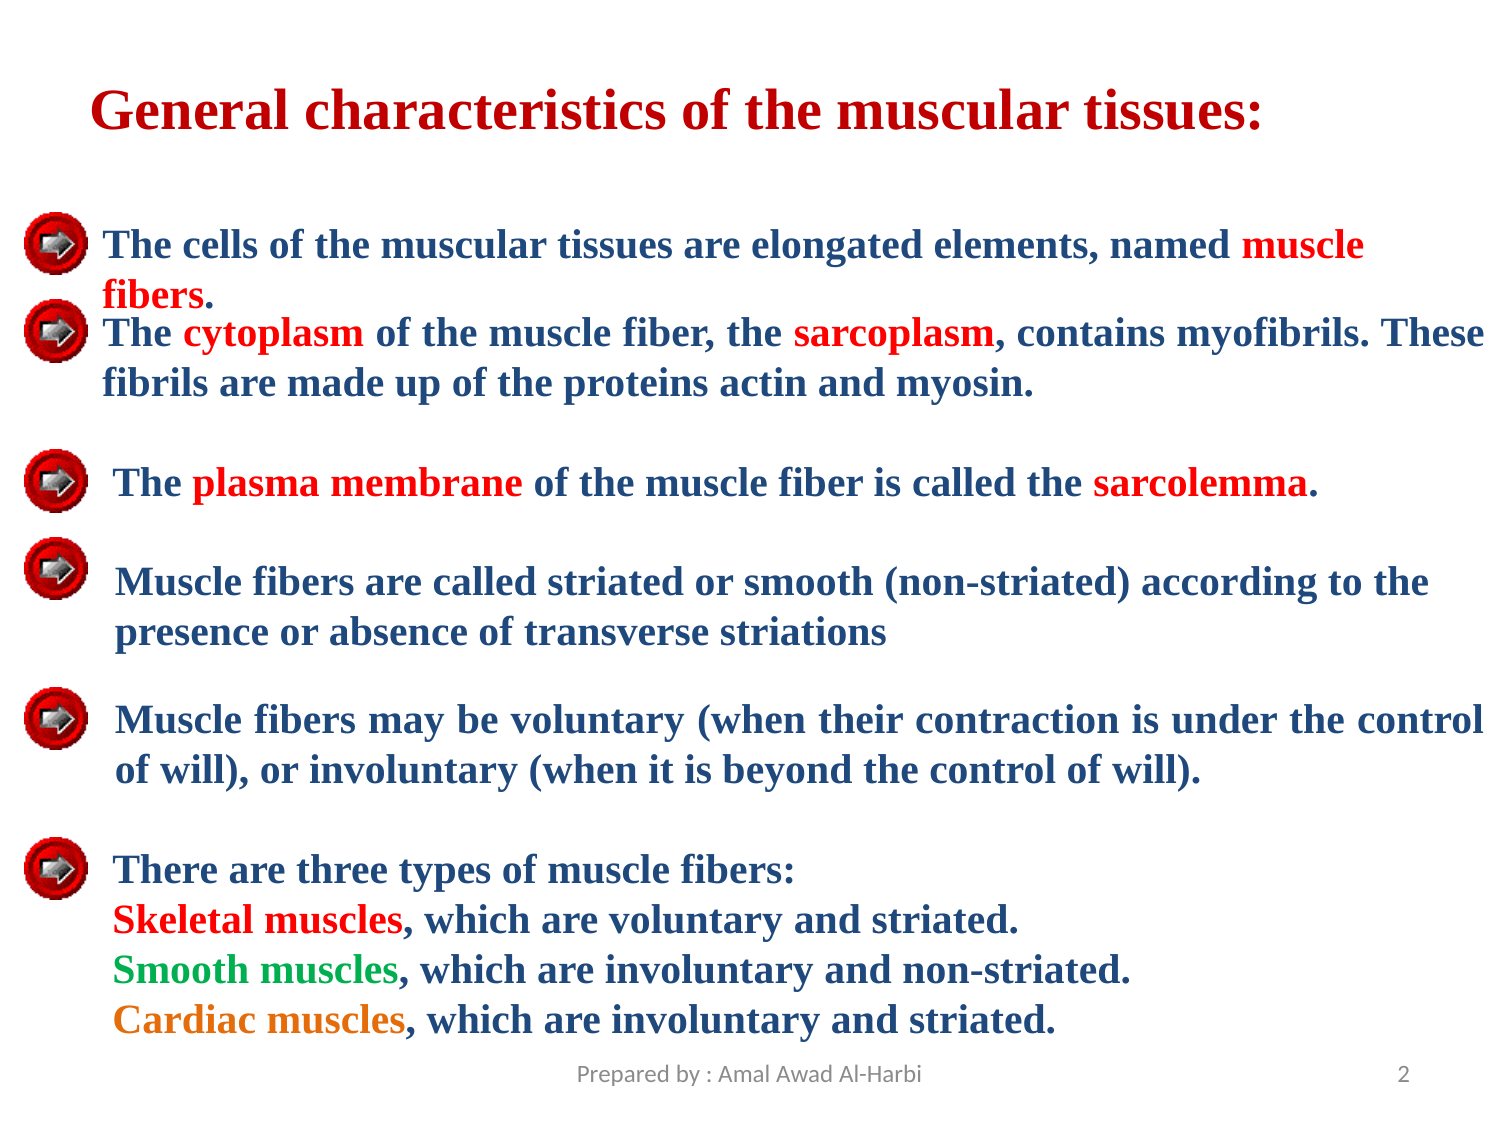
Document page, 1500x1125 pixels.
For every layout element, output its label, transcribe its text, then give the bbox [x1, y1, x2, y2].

footer Prepared by : Amal Awad Al-Harbi [512, 1042, 988, 1103]
text_box Muscle fibers may be voluntary (when their contraction is under the control of will), or involuntary (when it is beyond the control of will). [99, 684, 1500, 800]
picture [24, 687, 88, 751]
picture [24, 299, 88, 363]
slide_number 2 [1074, 1042, 1425, 1103]
picture [24, 449, 88, 513]
picture [24, 212, 88, 276]
text_box The cytoplasm of the muscle fiber, the sarcoplasm, contains myofibrils. These fibrils are made up of the proteins actin and myosin. [87, 297, 1500, 412]
text_box Muscle fibers are called striated or smooth (non-striated) according to the presence or absence of transverse striations [99, 546, 1500, 662]
text_box The cells of the muscular tissues are elongated elements, named muscle fibers. [87, 209, 1500, 297]
picture [24, 537, 88, 601]
text_box There are three types of muscle fibers: Skeletal muscles, which are voluntary and striated. Smooth muscles, which are involuntary and non-striated. Cardiac muscles, which are involuntary and striated. [97, 833, 1147, 1049]
picture [24, 837, 88, 901]
text_box The plasma membrane of the muscle fiber is called the sarcolemma. [97, 447, 1334, 512]
text_box General characteristics of the muscular tissues: [74, 64, 1338, 149]
